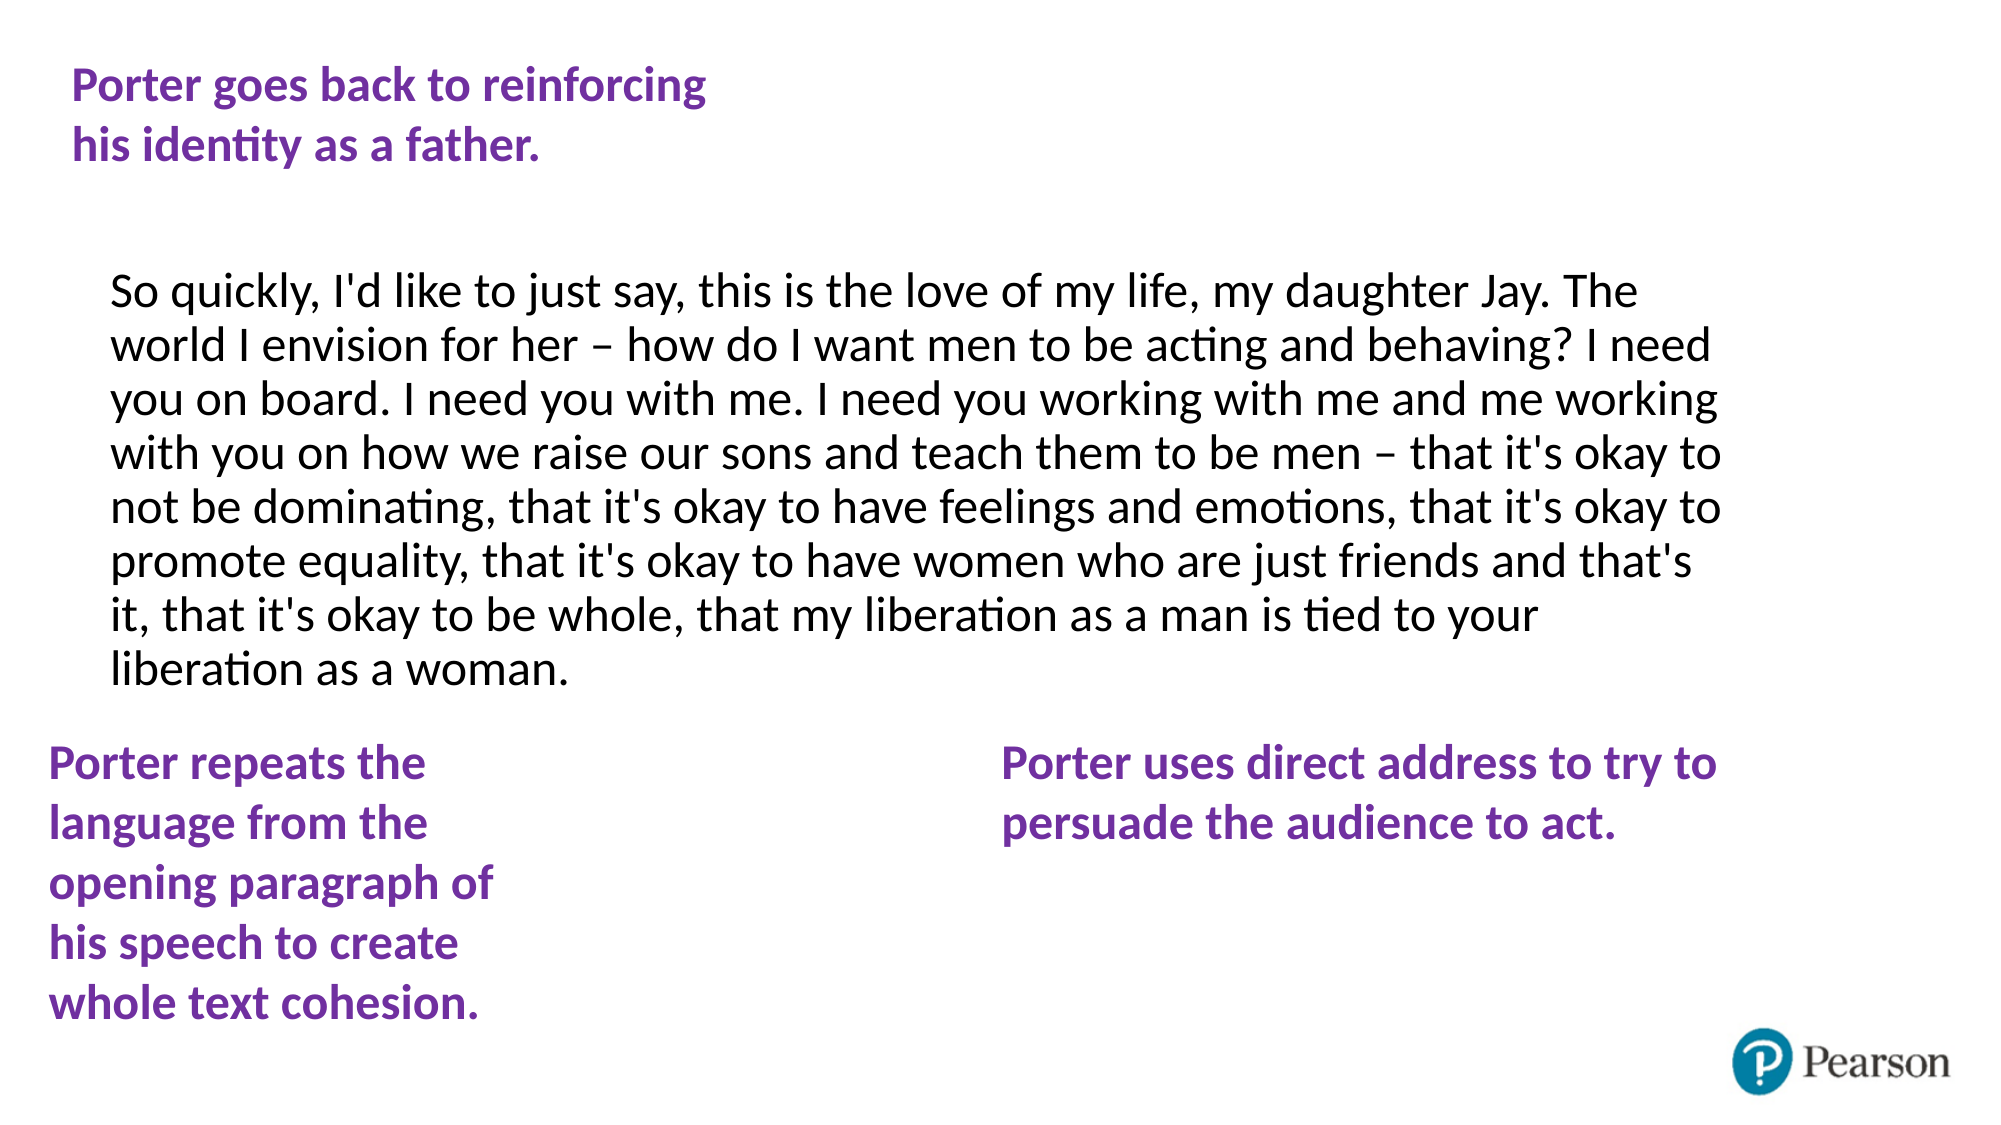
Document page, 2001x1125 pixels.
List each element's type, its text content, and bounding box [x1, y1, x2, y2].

text_box Porter repeats the language from the opening paragraph of his speech to create whole text cohesion. [33, 722, 535, 1038]
list So quickly, I'd like to just say, this is the love of my life, my daughter Jay. The world I envision for her – how do I want men to be acting and behaving? I need you on board. I need you with me. I need you working with me and me working with you on how we raise our sons and teach them to be men – that it's okay to not be dominating, that it's okay to have feelings and emotions, that it's okay to promote equality, that it's okay to have women who are just friends and that's it, that it's okay to be whole, that my liberation as a man is tied to your liberation as a woman. [95, 257, 1756, 723]
text_box Porter uses direct address to try to persuade the audience to act. [986, 722, 1893, 858]
text_box Porter goes back to reinforcing his identity as a father. [56, 44, 750, 179]
picture [1722, 1013, 1961, 1106]
